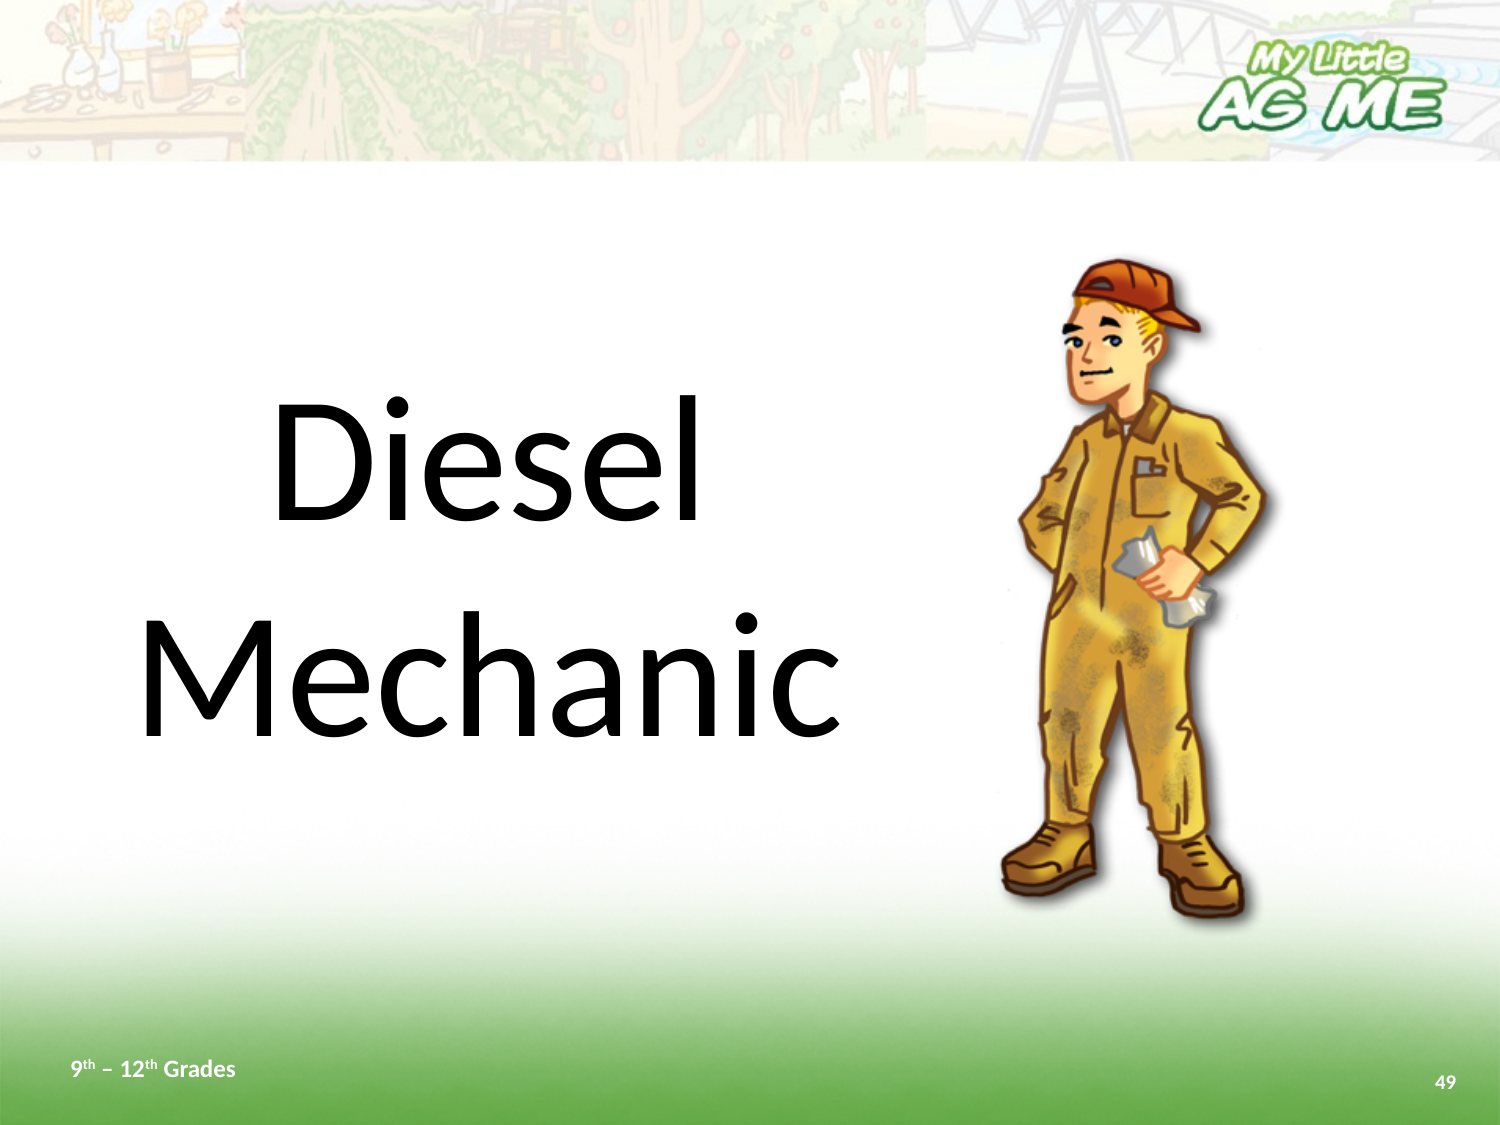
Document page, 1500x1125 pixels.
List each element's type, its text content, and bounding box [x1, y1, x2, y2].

text_box Diesel Mechanic [0, 333, 994, 780]
picture [0, 0, 1500, 1125]
